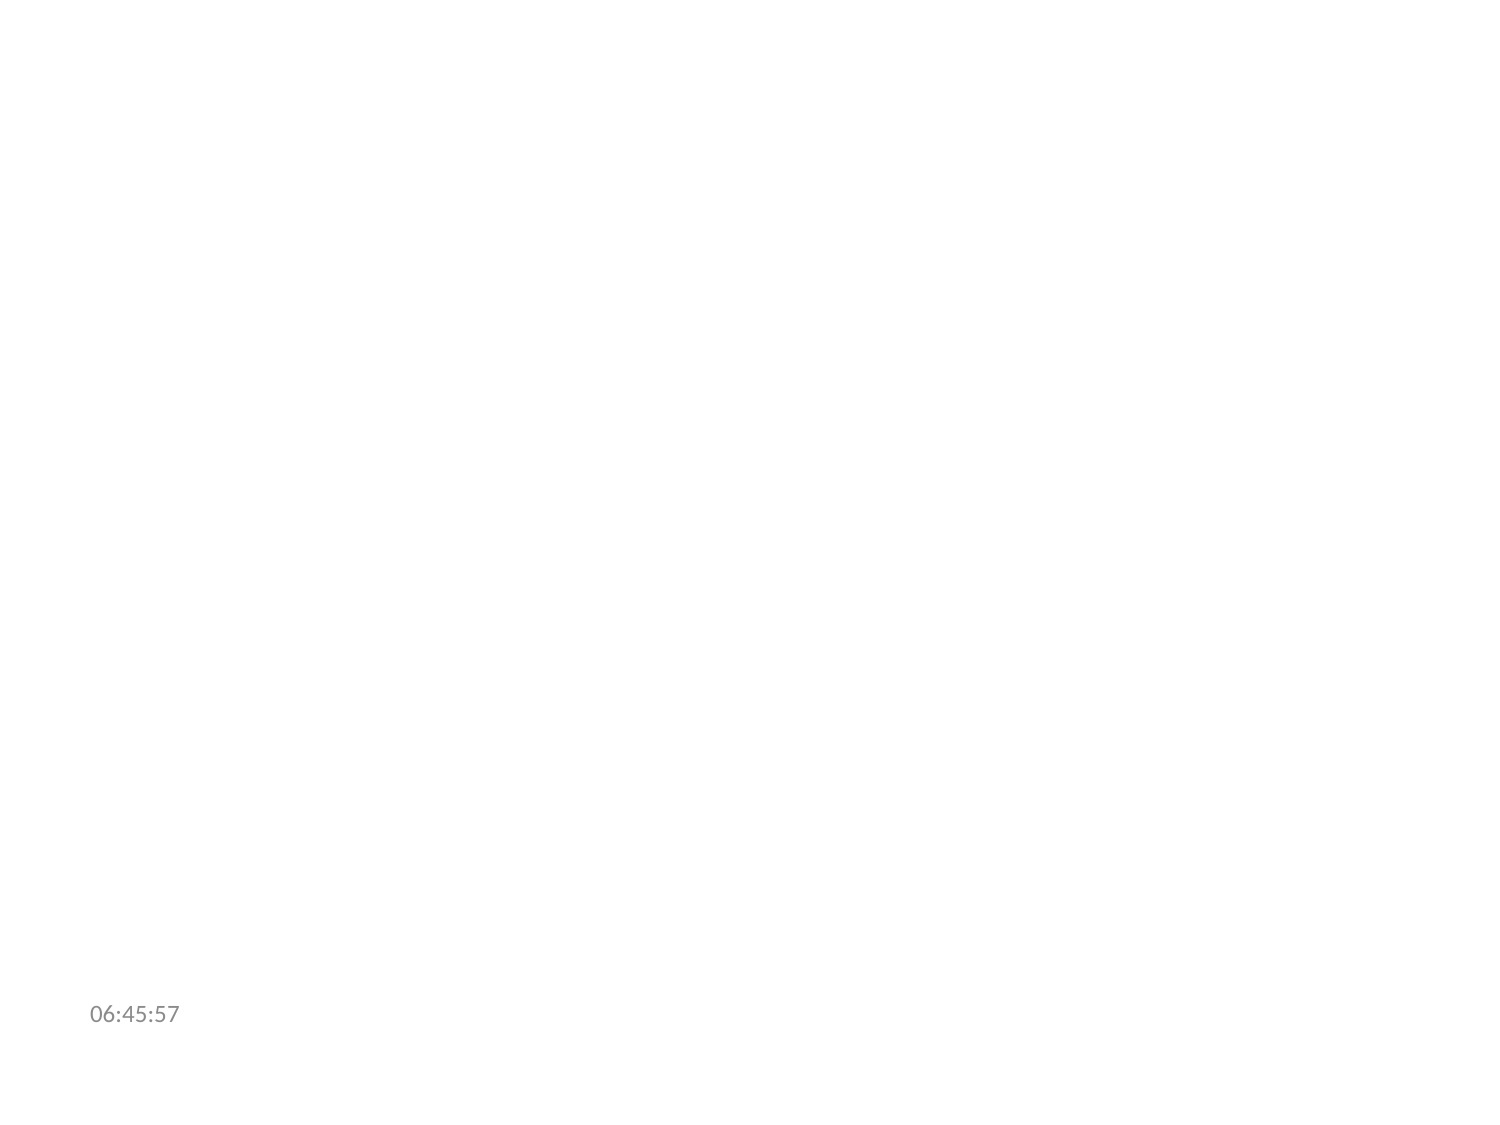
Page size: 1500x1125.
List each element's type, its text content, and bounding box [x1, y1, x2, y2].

text_box 15:35:09 [75, 982, 425, 1043]
